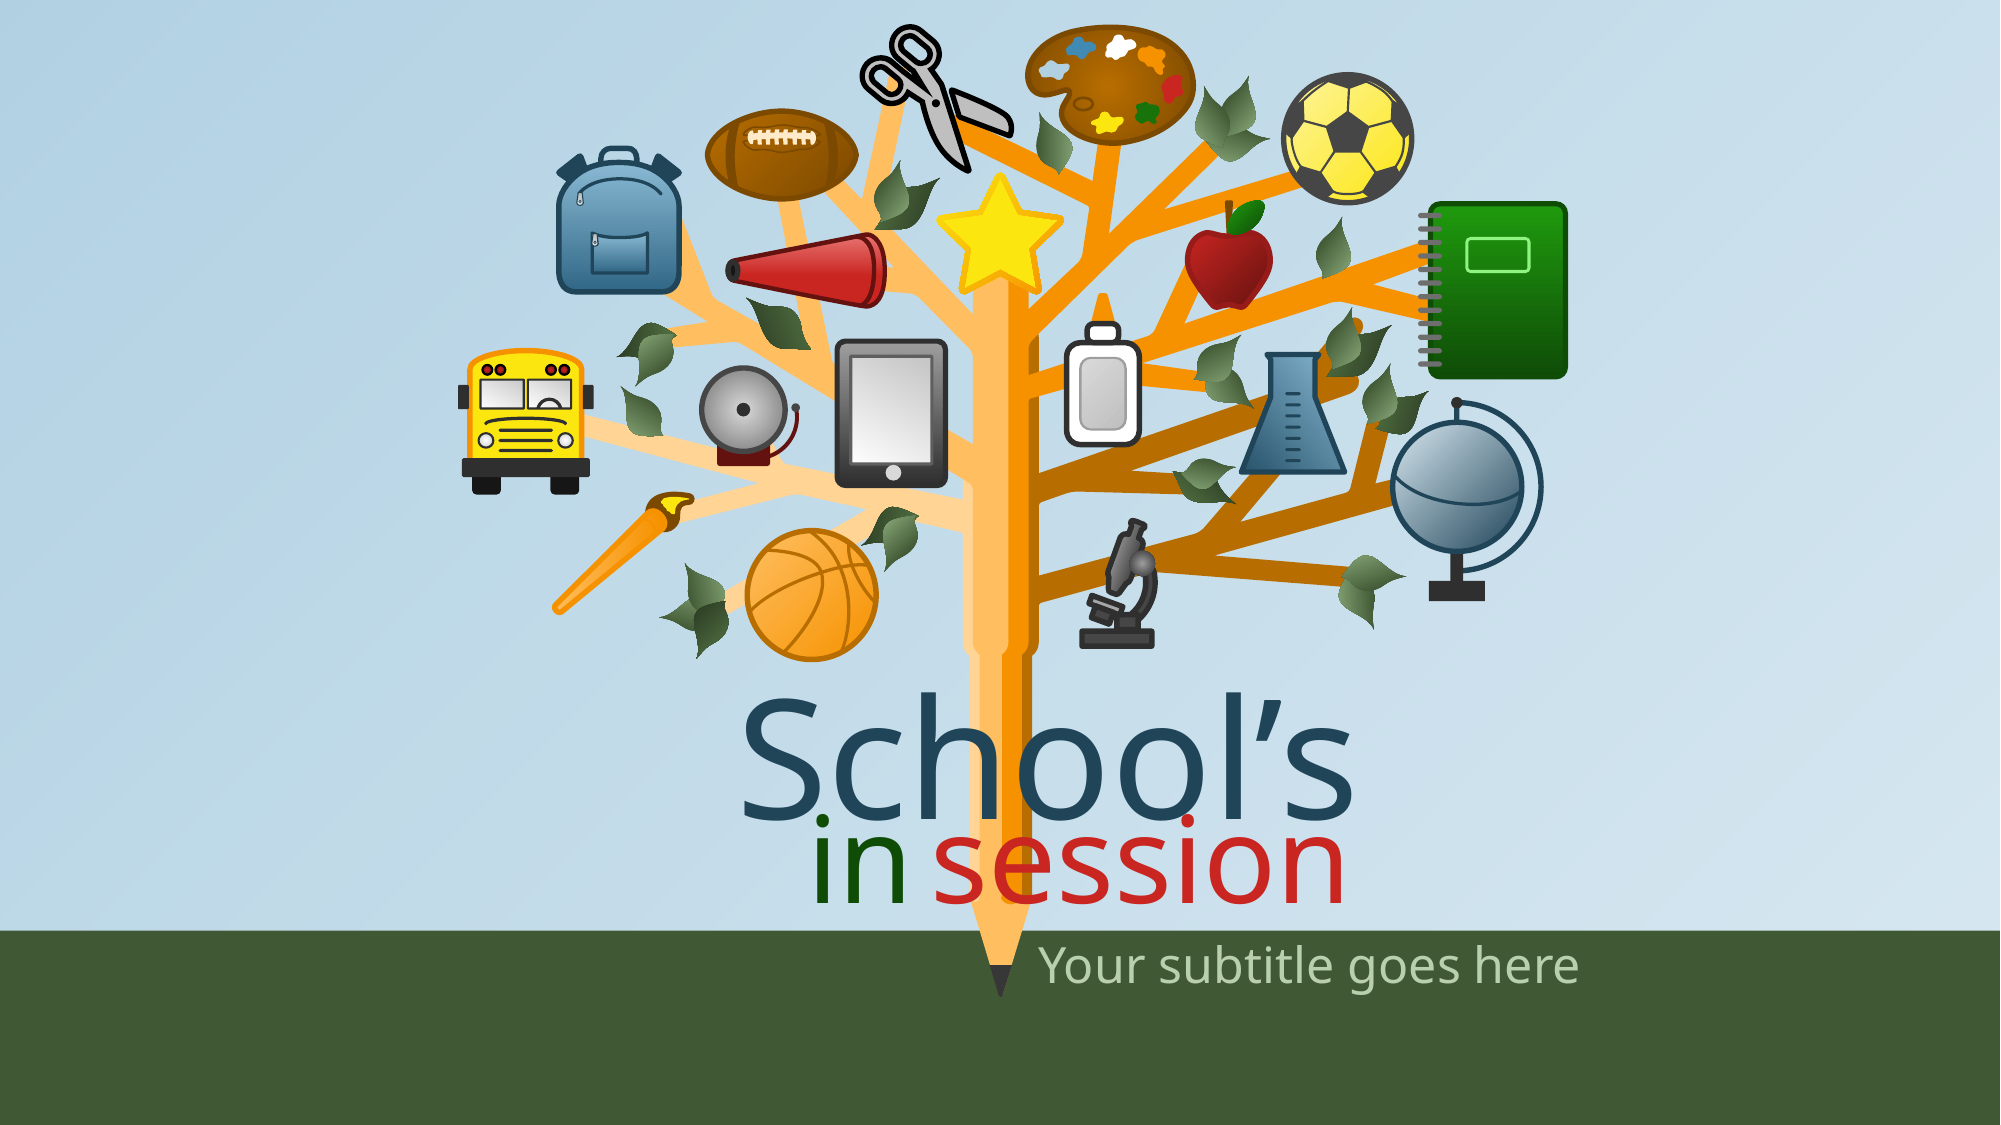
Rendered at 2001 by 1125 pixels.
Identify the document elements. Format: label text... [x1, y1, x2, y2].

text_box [1079, 517, 1162, 649]
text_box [936, 172, 1065, 295]
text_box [704, 108, 859, 202]
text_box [857, 24, 1018, 174]
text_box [1417, 201, 1569, 380]
text_box Your subtitle goes here [1023, 926, 1597, 1001]
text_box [458, 347, 594, 495]
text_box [1280, 71, 1415, 206]
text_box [1022, 24, 1198, 148]
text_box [1063, 293, 1142, 448]
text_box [834, 338, 949, 489]
text_box [0, 929, 2000, 1125]
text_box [744, 527, 879, 663]
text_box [602, 460, 641, 643]
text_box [1390, 396, 1544, 602]
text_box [1238, 351, 1348, 475]
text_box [532, 60, 1463, 997]
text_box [1183, 200, 1275, 310]
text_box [698, 365, 804, 466]
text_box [555, 145, 683, 295]
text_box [725, 232, 887, 309]
